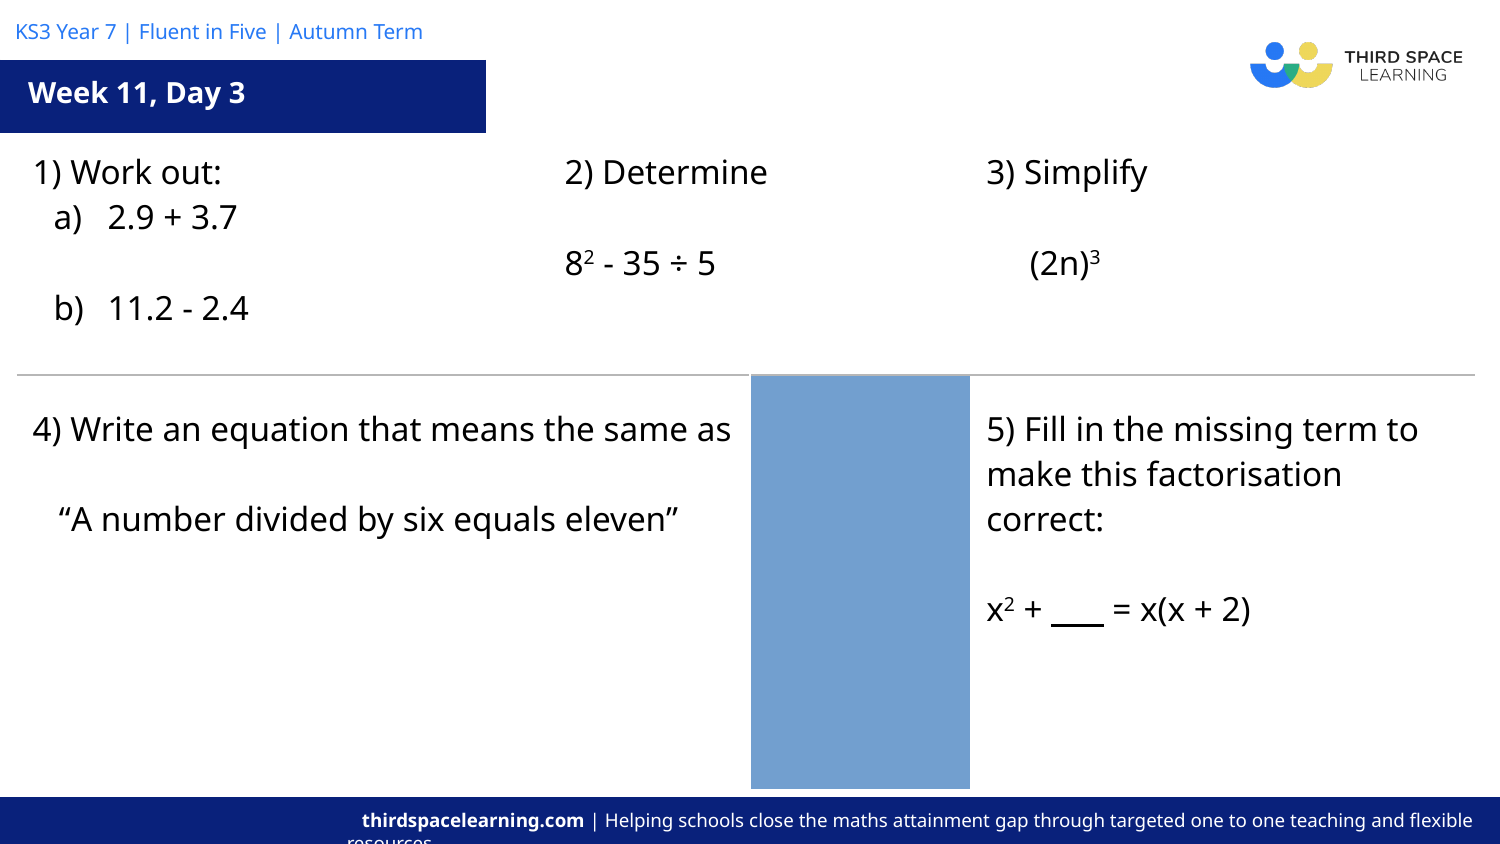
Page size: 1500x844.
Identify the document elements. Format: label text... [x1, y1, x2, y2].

text_box Week 11, Day 3 [13, 59, 383, 125]
table_cell 5) Fill in the missing term to make this factorisation correct: x2 + = x(x + 2) [972, 376, 1474, 788]
picture [1250, 33, 1465, 99]
table_header 3) Simplify (2n)3 [972, 142, 1474, 374]
table_header 1) Work out: 2.9 + 3.7 11.2 - 2.4 [19, 142, 549, 374]
table_header 2) Determine 82 - 35 ÷ 5 [550, 142, 970, 374]
table_cell 4) Write an equation that means the same as “A number divided by six equals eleven” [19, 376, 749, 788]
